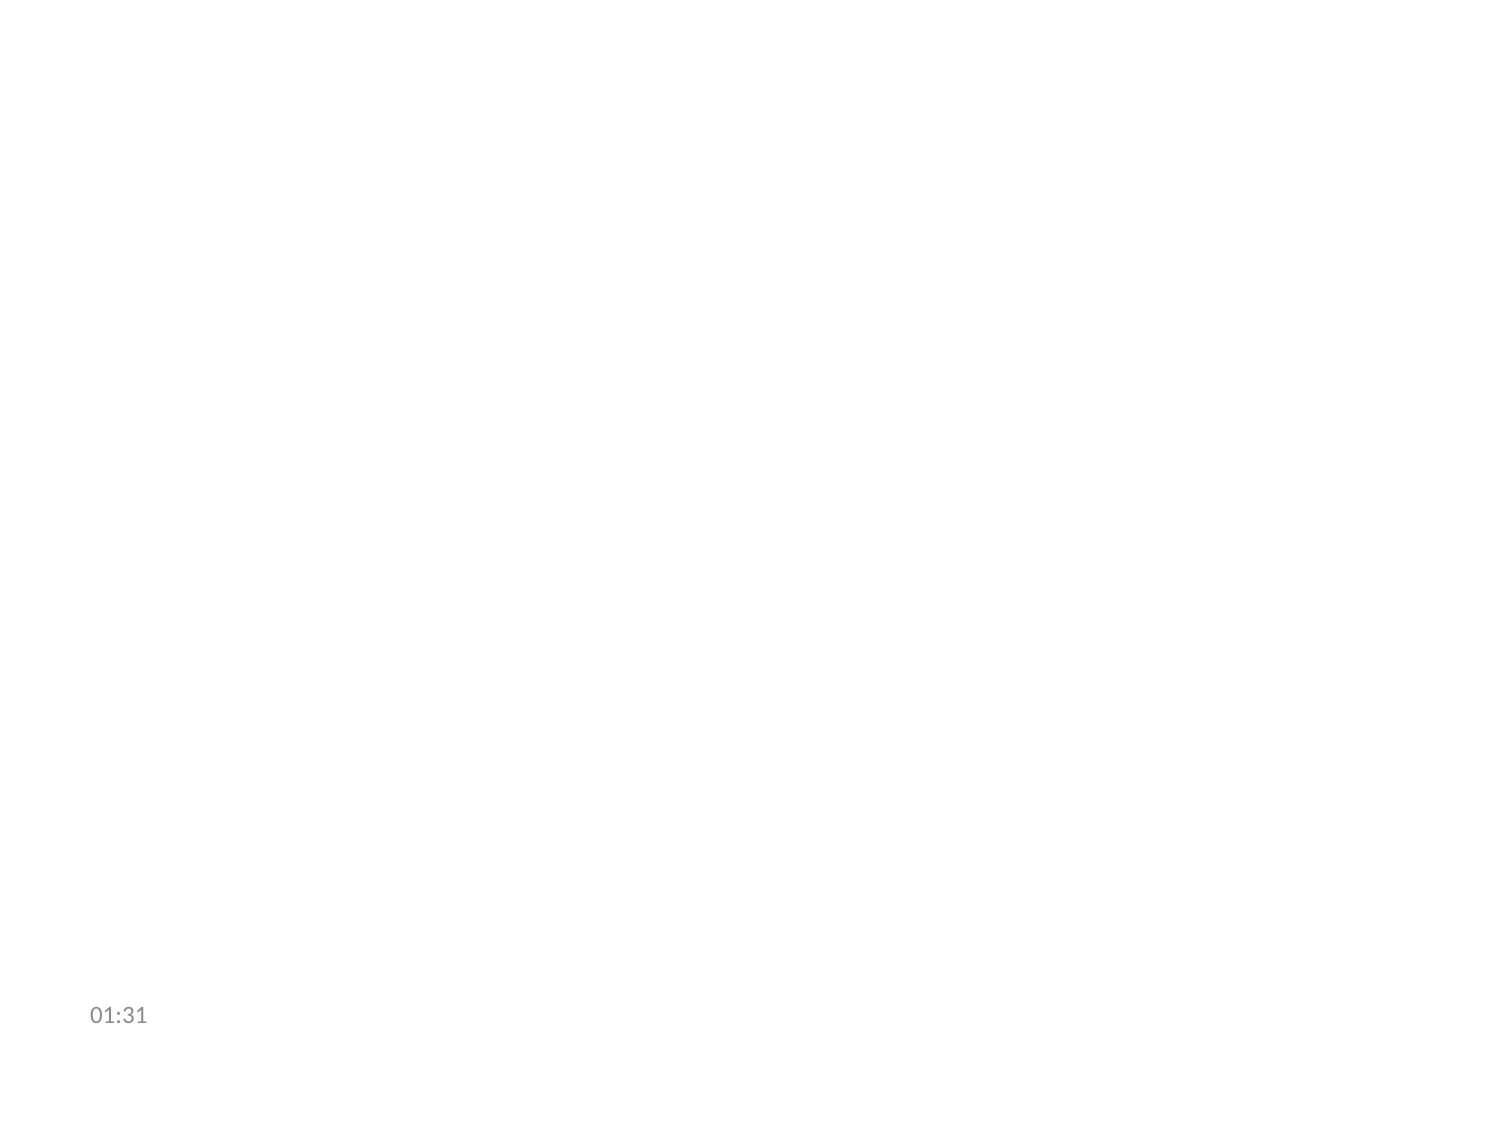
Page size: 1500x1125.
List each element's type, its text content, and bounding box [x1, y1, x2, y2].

text_box 15:35 [75, 983, 425, 1044]
